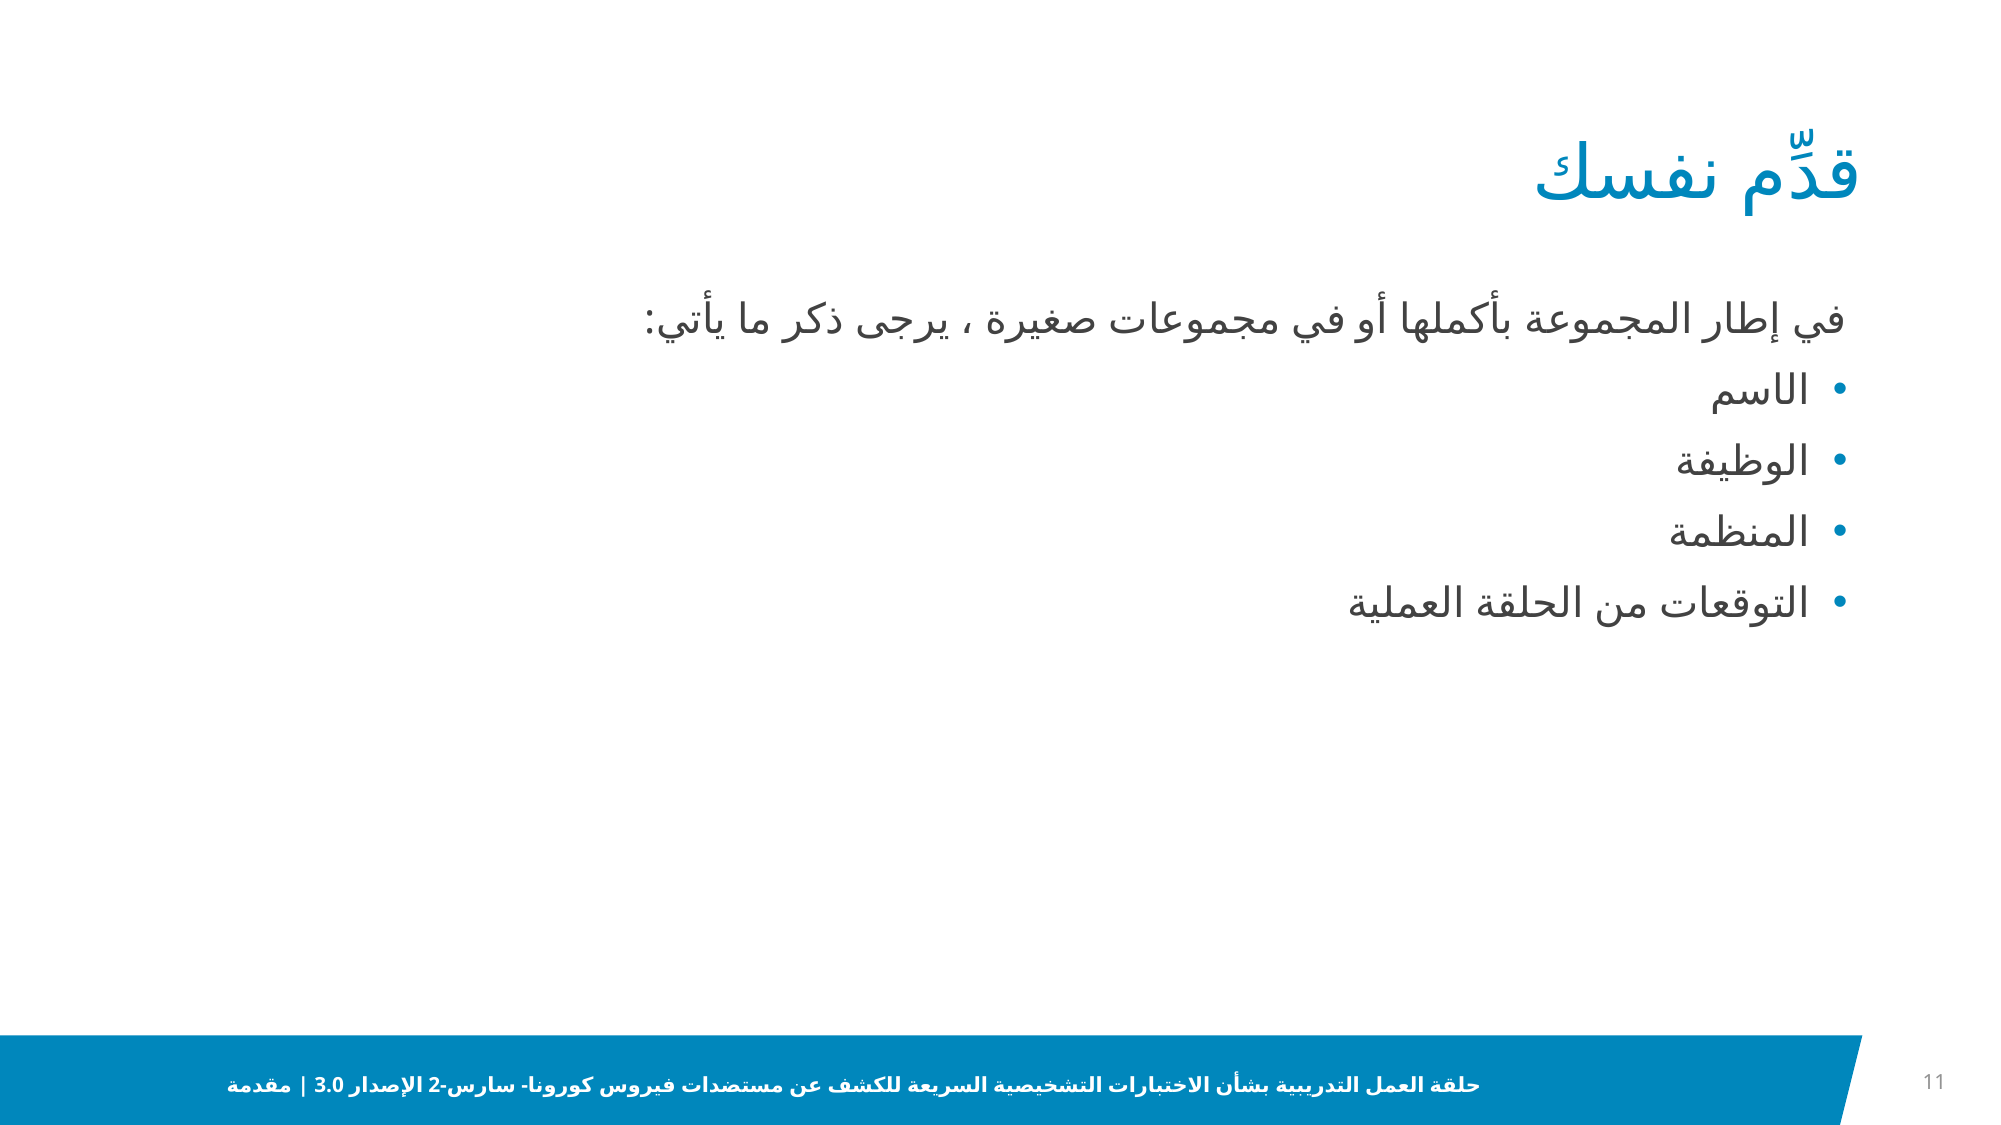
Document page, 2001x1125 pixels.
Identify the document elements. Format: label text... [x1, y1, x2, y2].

title قدِّم نفسك [137, 59, 1863, 215]
footer حلقة العمل التدريبية بشأن الاختبارات التشخيصية السريعة للكشف عن مستضدات فيروس كورونا- سارس-2 الإصدار 3.0 | مقدمة [215, 1042, 1493, 1125]
list في إطار المجموعة بأكملها أو في مجموعات صغيرة ، يرجى ذكر ما يأتي: الاسم الوظيفة ‫المنظمة‬ التوقعات من الحلقة العملية [137, 284, 1863, 1014]
slide_number 11 [1862, 1035, 1947, 1125]
